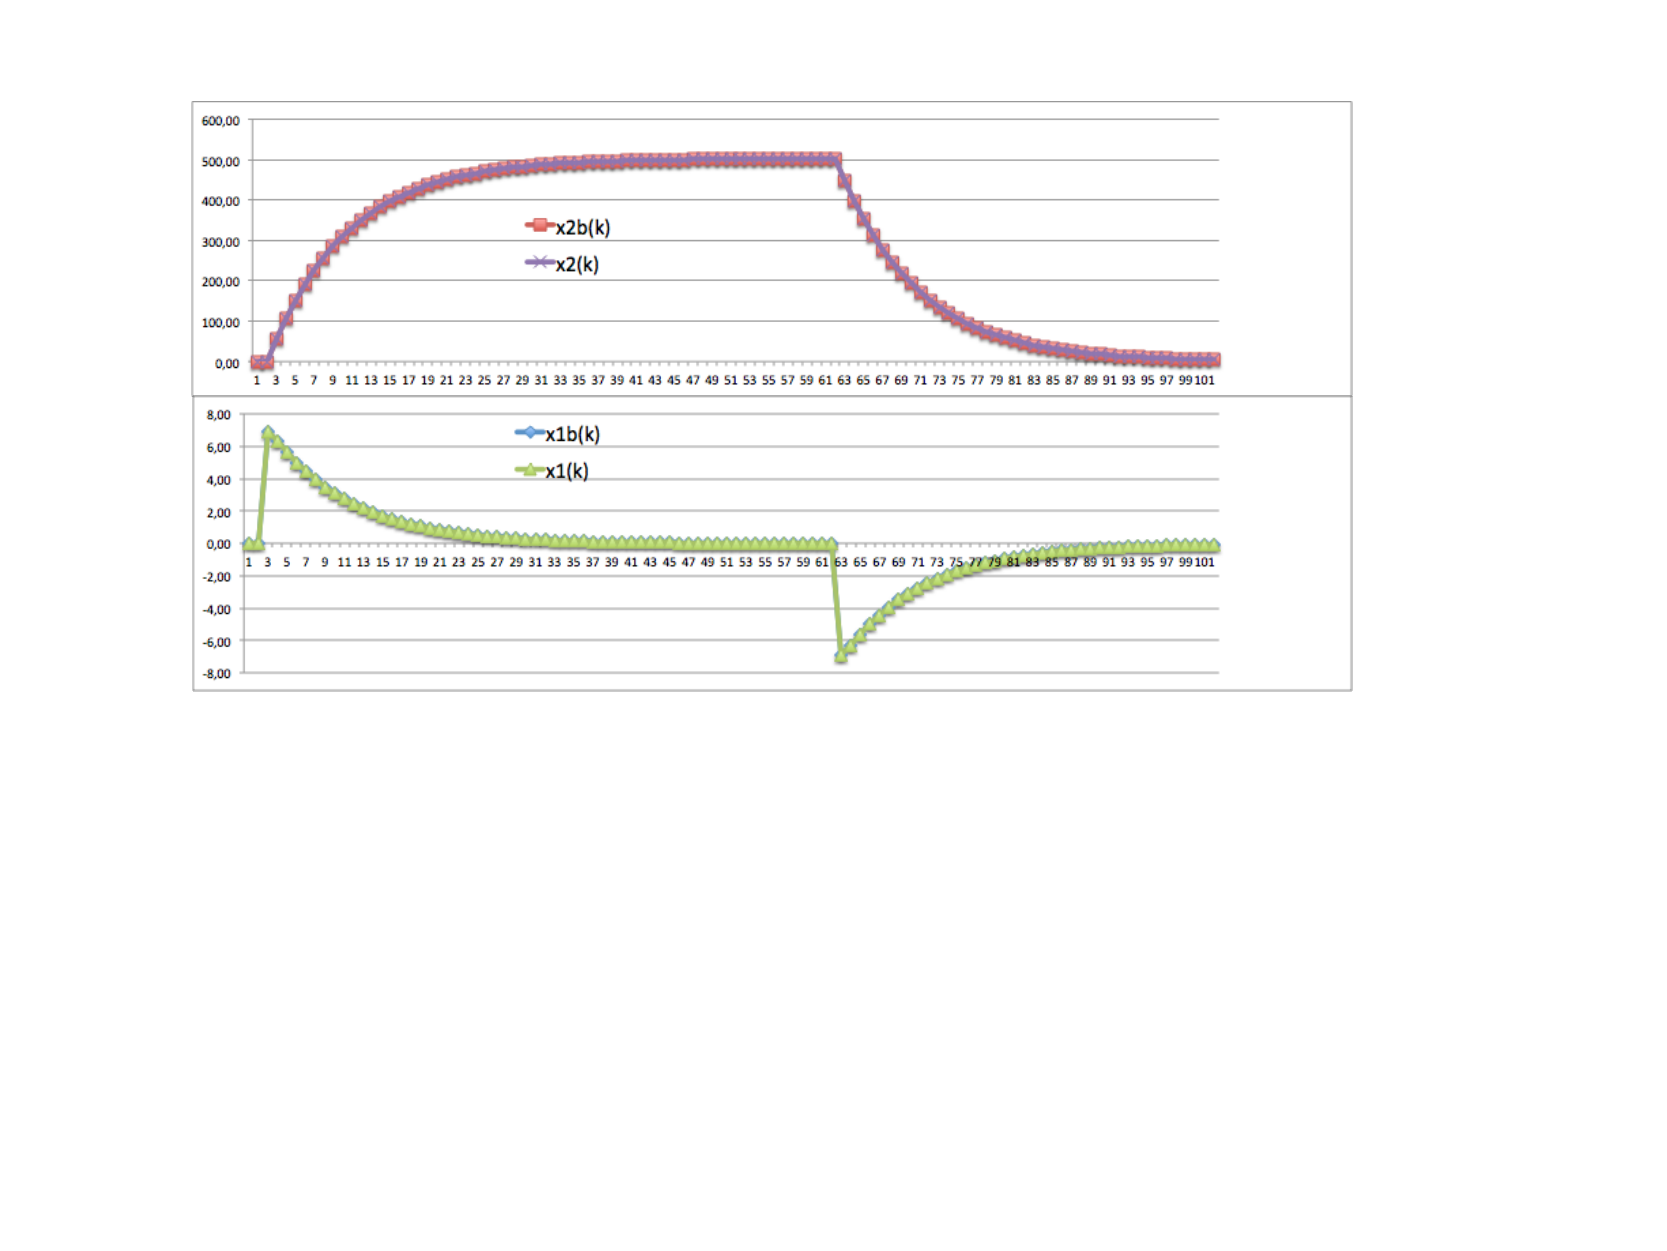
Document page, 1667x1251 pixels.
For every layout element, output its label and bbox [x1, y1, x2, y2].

picture [191, 101, 1353, 692]
